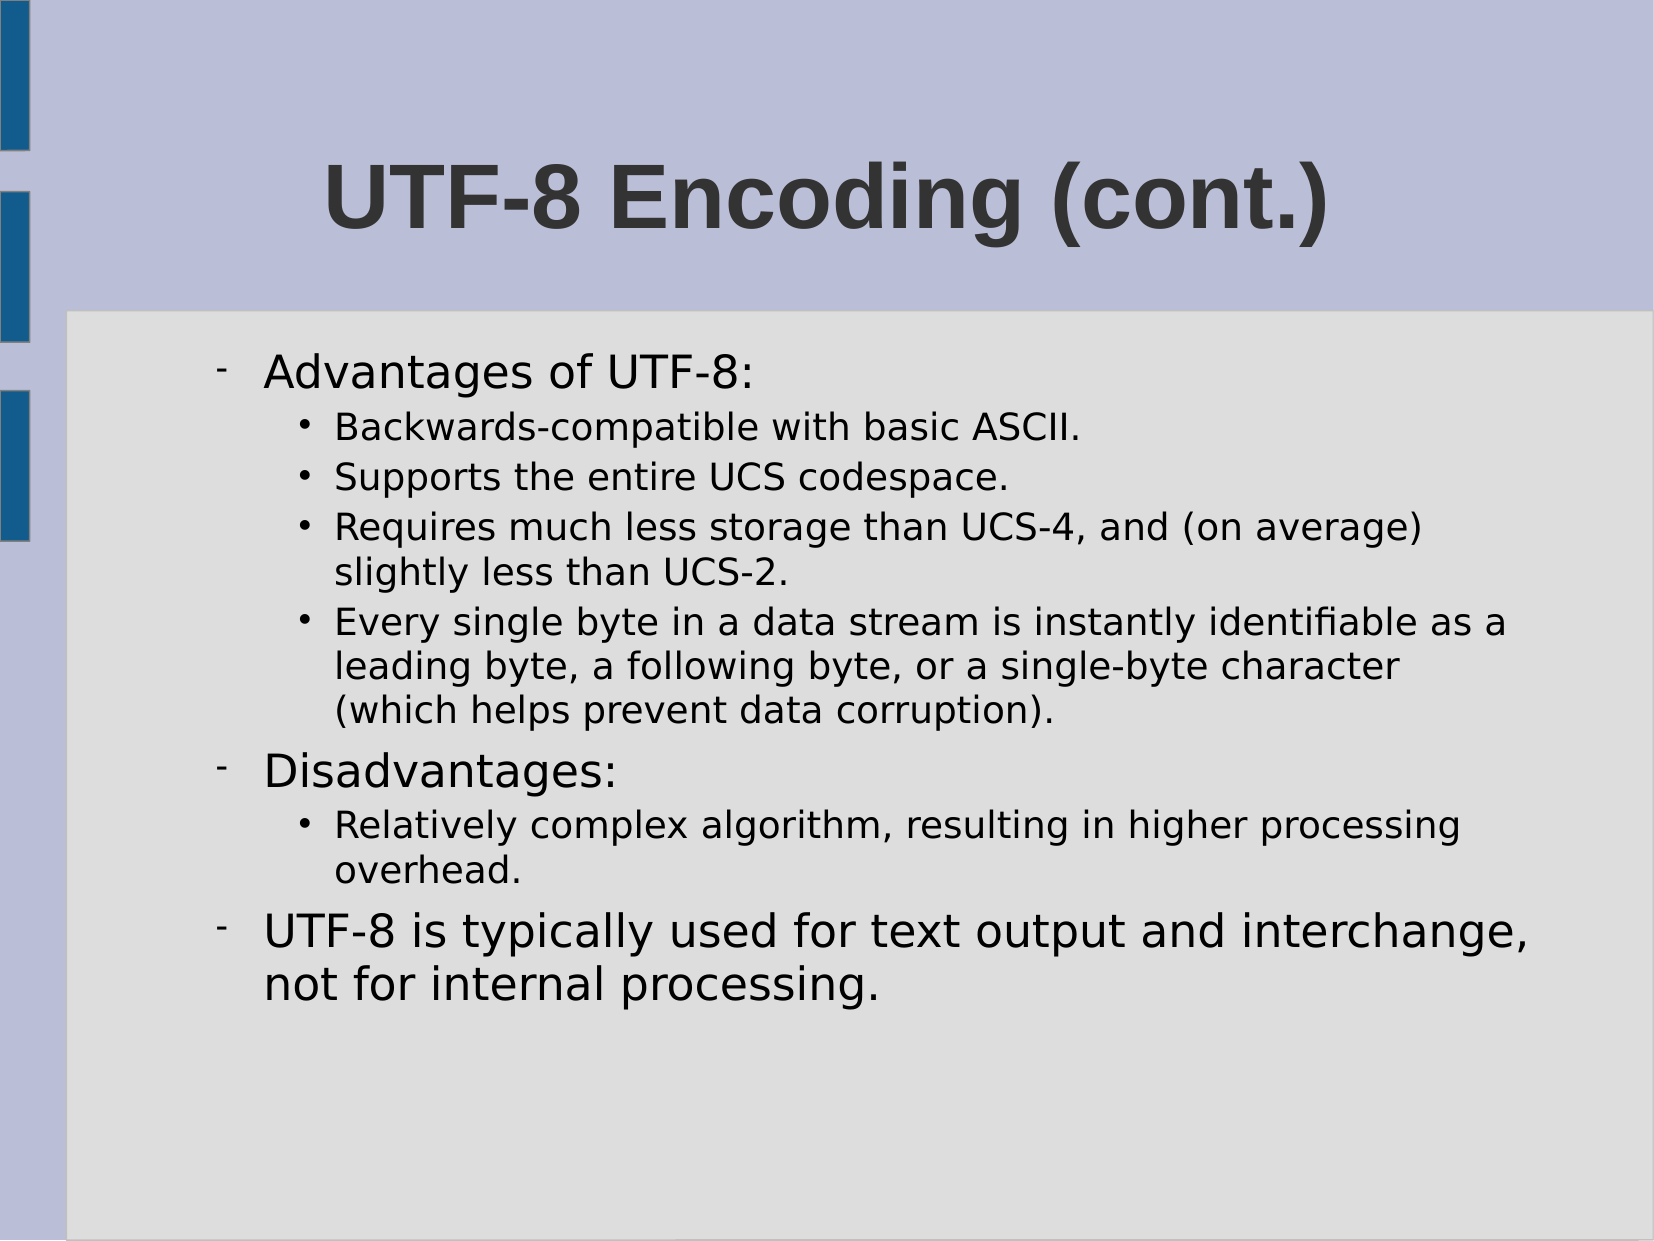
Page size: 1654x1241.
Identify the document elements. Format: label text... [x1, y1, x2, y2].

title UTF-8 Encoding (cont.) [121, 91, 1534, 299]
list Advantages of UTF-8: Backwards-compatible with basic ASCII. Supports the entire UCS codespace. Requires much less storage than UCS-4, and (on average) slightly less than UCS-2. Every single byte in a data stream is instantly identifiable as a leading byte, a following byte, or a single-byte character (which helps prevent data corruption). Disadvantages: Relatively complex algorithm, resulting in higher processing overhead. UTF-8 is typically used for text output and interchange, not for internal processing. [121, 344, 1534, 1126]
